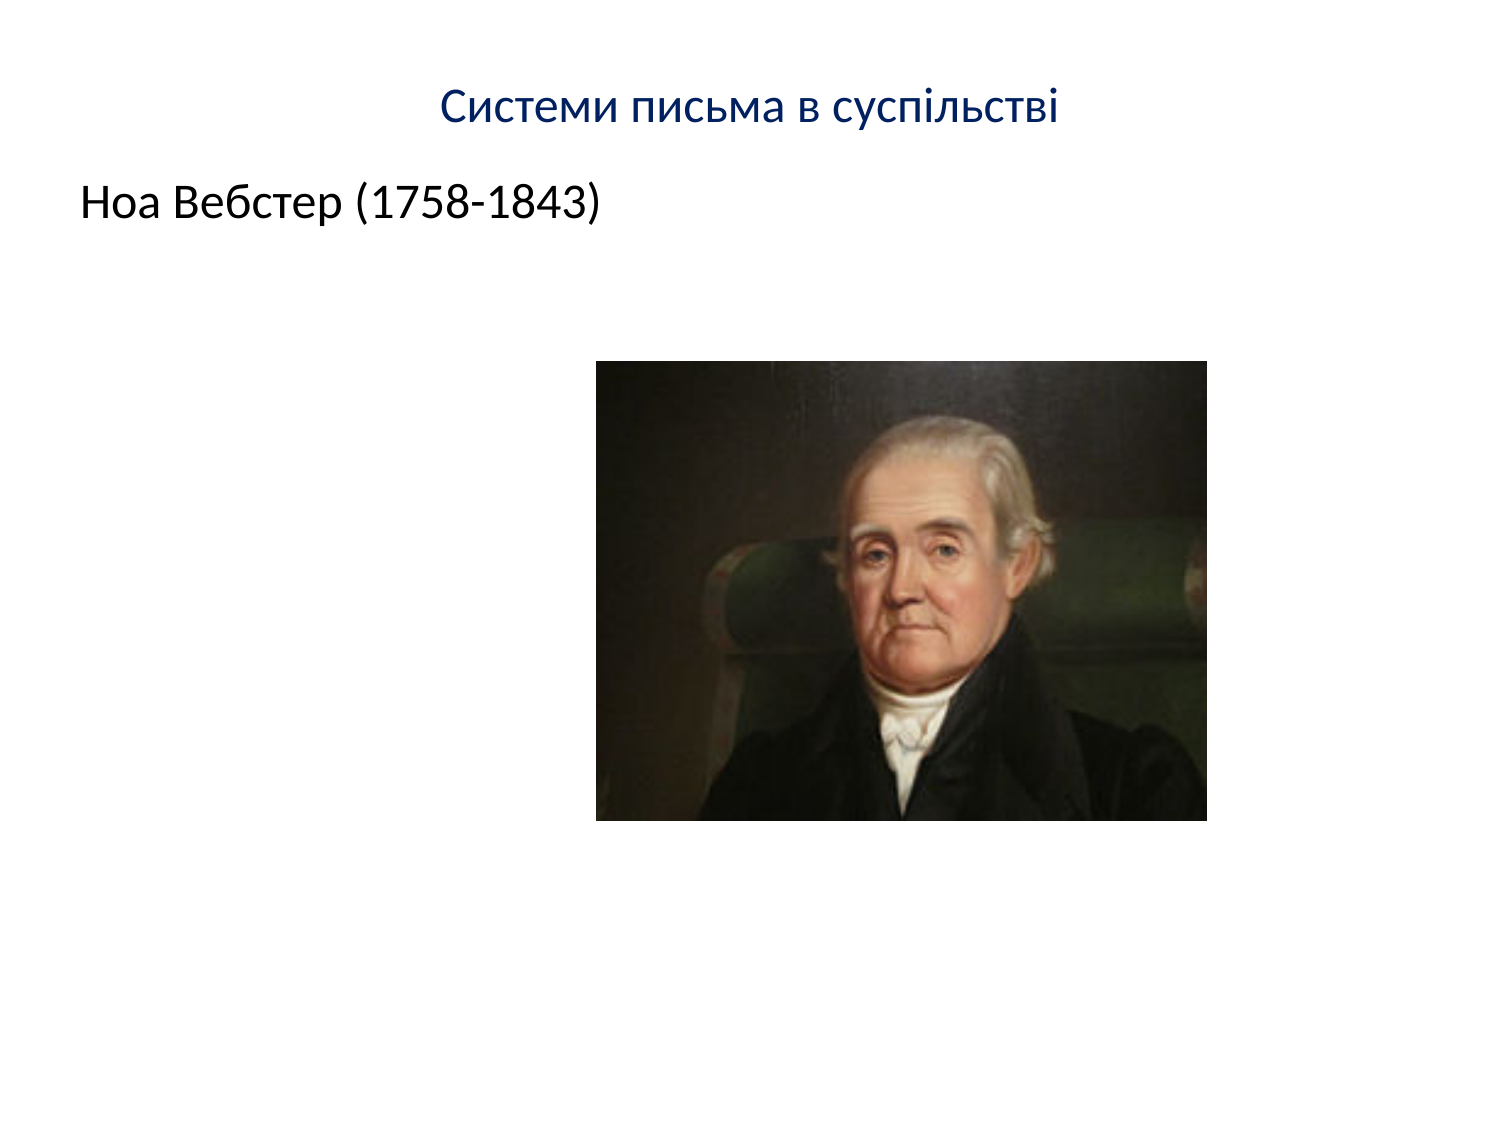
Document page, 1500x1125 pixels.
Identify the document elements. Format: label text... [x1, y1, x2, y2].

title Системи письма в суспільстві [75, 45, 1425, 160]
picture [596, 361, 1208, 821]
list Ноа Вебстер (1758-1843) [64, 160, 1425, 1012]
